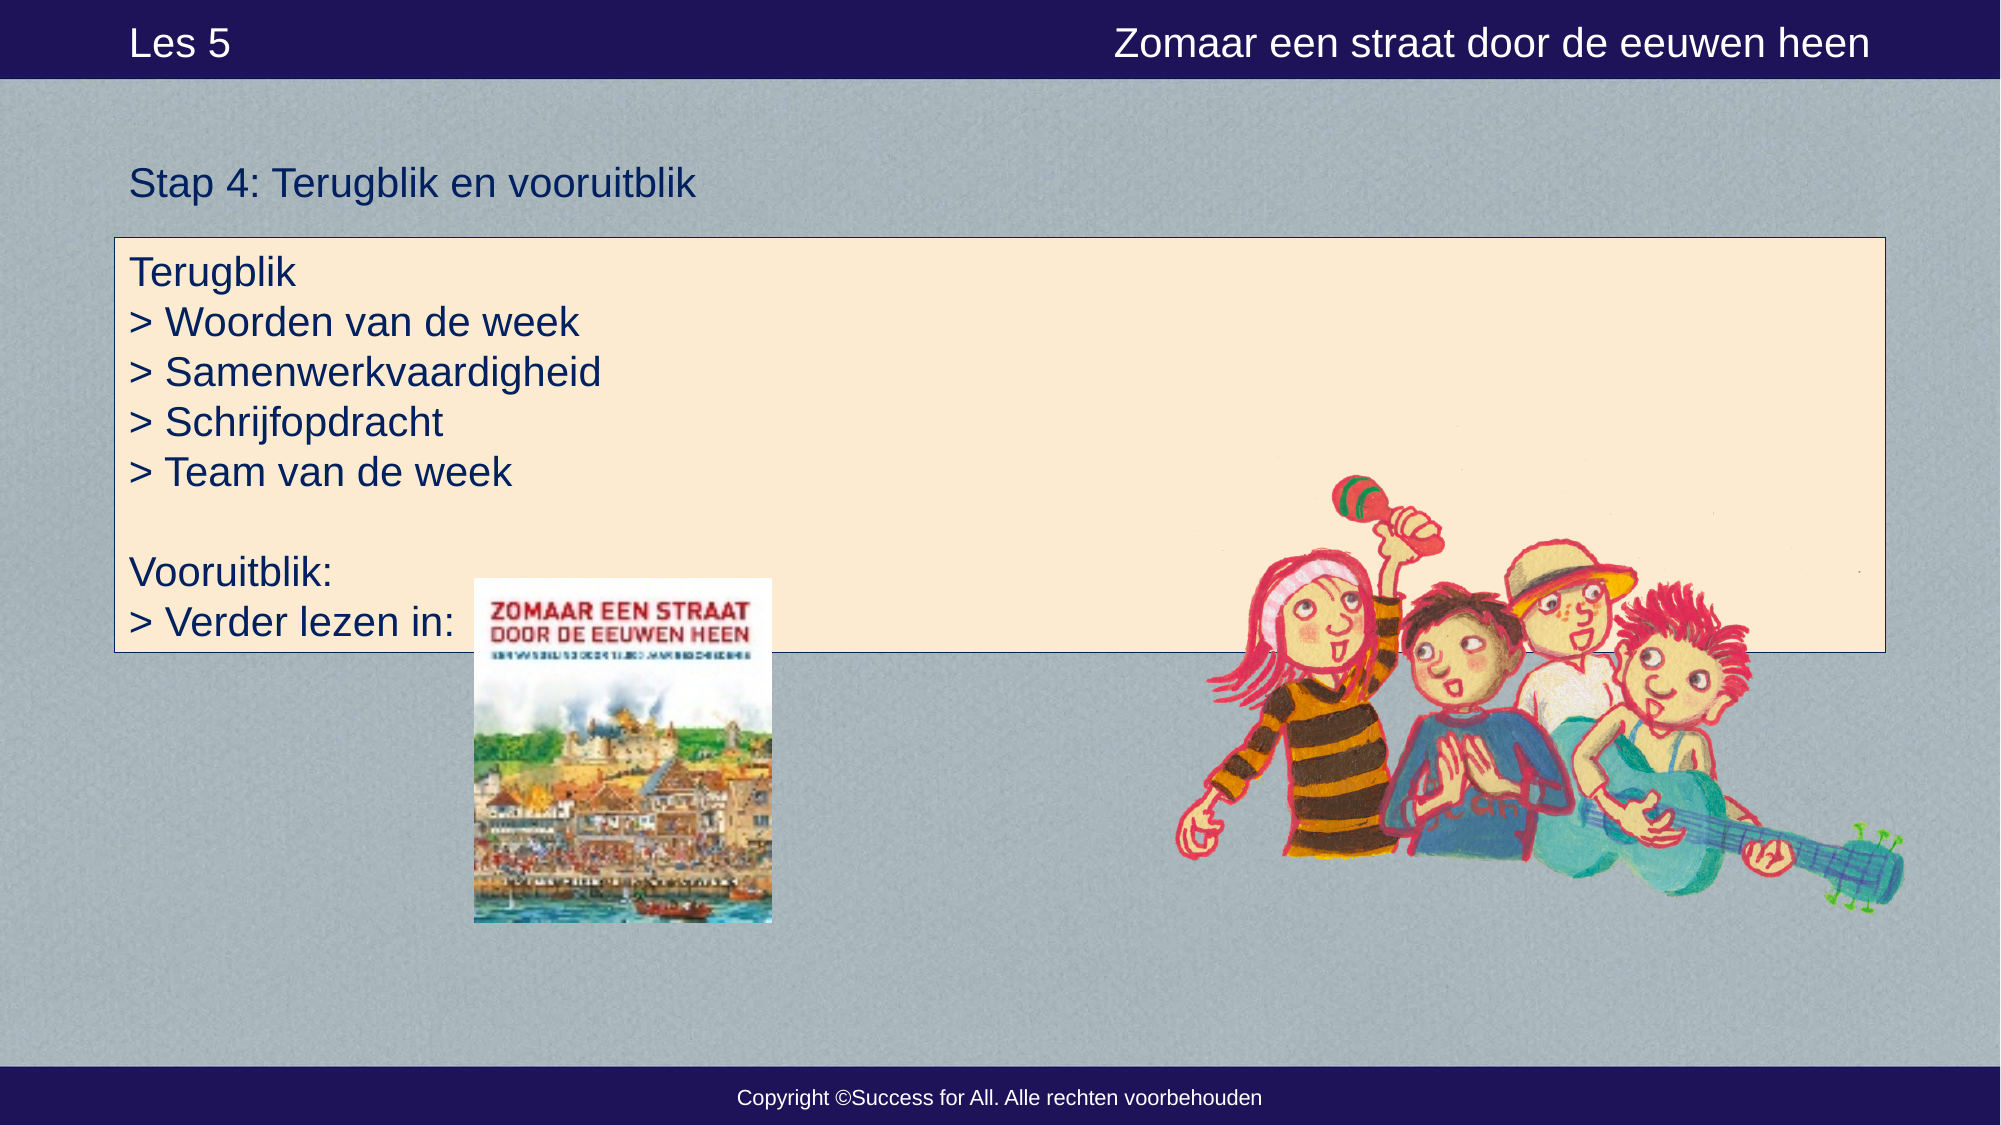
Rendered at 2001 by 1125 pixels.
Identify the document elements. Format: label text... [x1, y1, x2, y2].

text_box Zomaar een straat door de eeuwen heen [999, 8, 1886, 73]
text_box Stap 4: Terugblik en vooruitblik [113, 148, 1635, 214]
text_box Copyright ©Success for All. Alle rechten voorbehouden [0, 1076, 2000, 1125]
picture [0, 0, 2001, 1125]
text_box Les 5 [114, 8, 354, 73]
text_box Terugblik > Woorden van de week > Samenwerkvaardigheid > Schrijfopdracht > Team van de week Vooruitblik: > Verder lezen in: [114, 237, 1886, 653]
